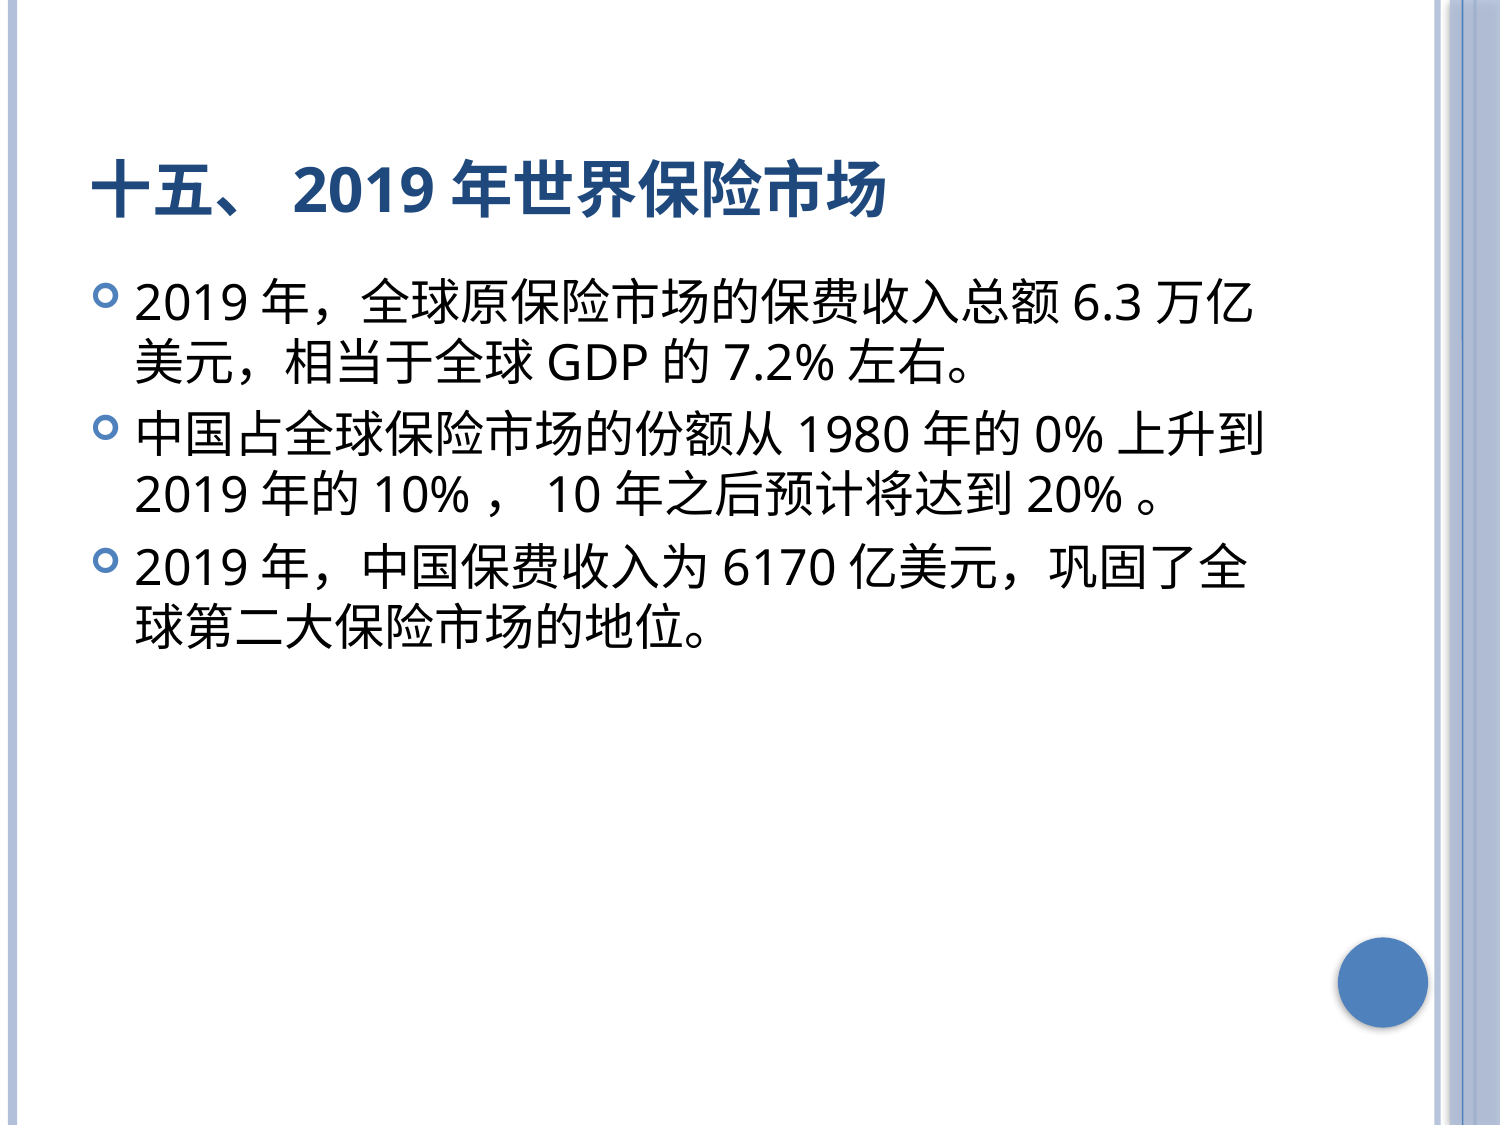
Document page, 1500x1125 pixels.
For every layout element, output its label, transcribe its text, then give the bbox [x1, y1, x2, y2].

title 十五、2019年世界保险市场 [75, 45, 1300, 233]
list 2019年，全球原保险市场的保费收入总额6.3万亿美元，相当于全球GDP的7.2%左右。 中国占全球保险市场的份额从1980年的0%上升到2019年的10%，10年之后预计将达到20%。 2019年，中国保费收入为6170亿美元，巩固了全球第二大保险市场的地位。 [74, 262, 1301, 1063]
